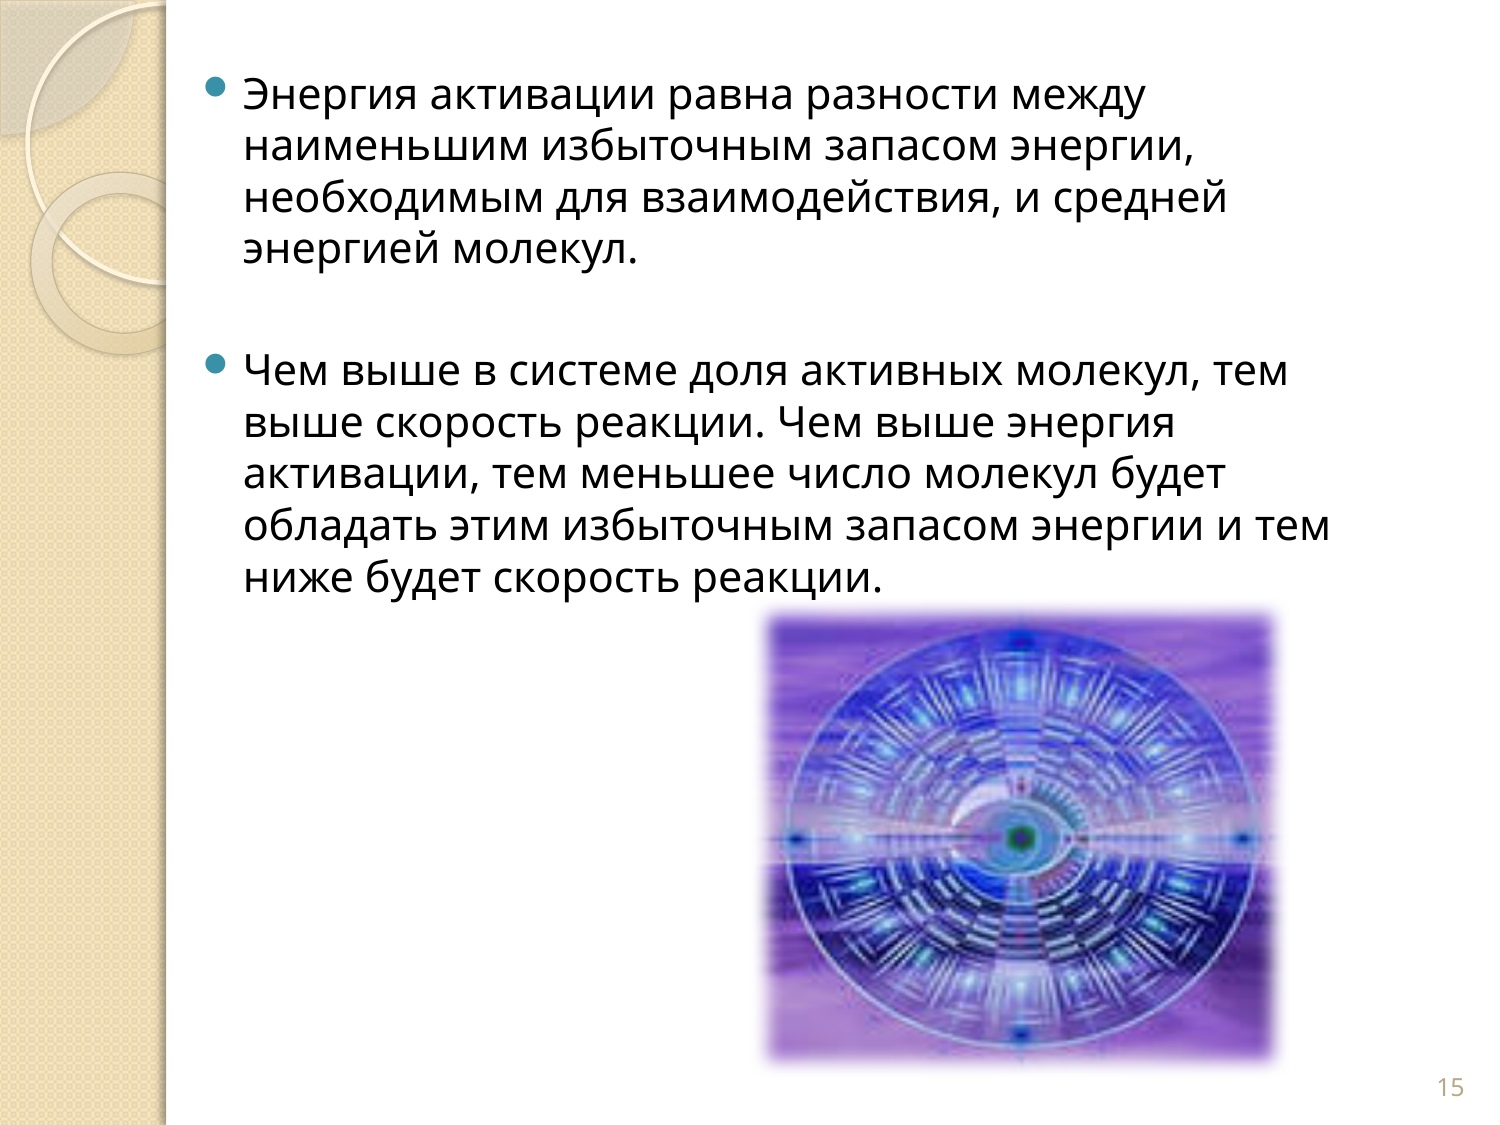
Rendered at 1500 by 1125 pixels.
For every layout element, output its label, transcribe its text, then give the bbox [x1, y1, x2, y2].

list Энергия активации равна разности между наименьшим избыточным запасом энергии, необходимым для взаимодействия, и средней энергией молекул. Чем выше в системе доля активных молекул, тем выше скорость реакции. Чем выше энергия активации, тем меньшее число молекул будет обладать этим избыточным запасом энергии и тем ниже будет скорость реакции. [175, 58, 1360, 610]
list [749, 597, 1290, 1079]
slide_number 15 [1413, 1034, 1488, 1113]
